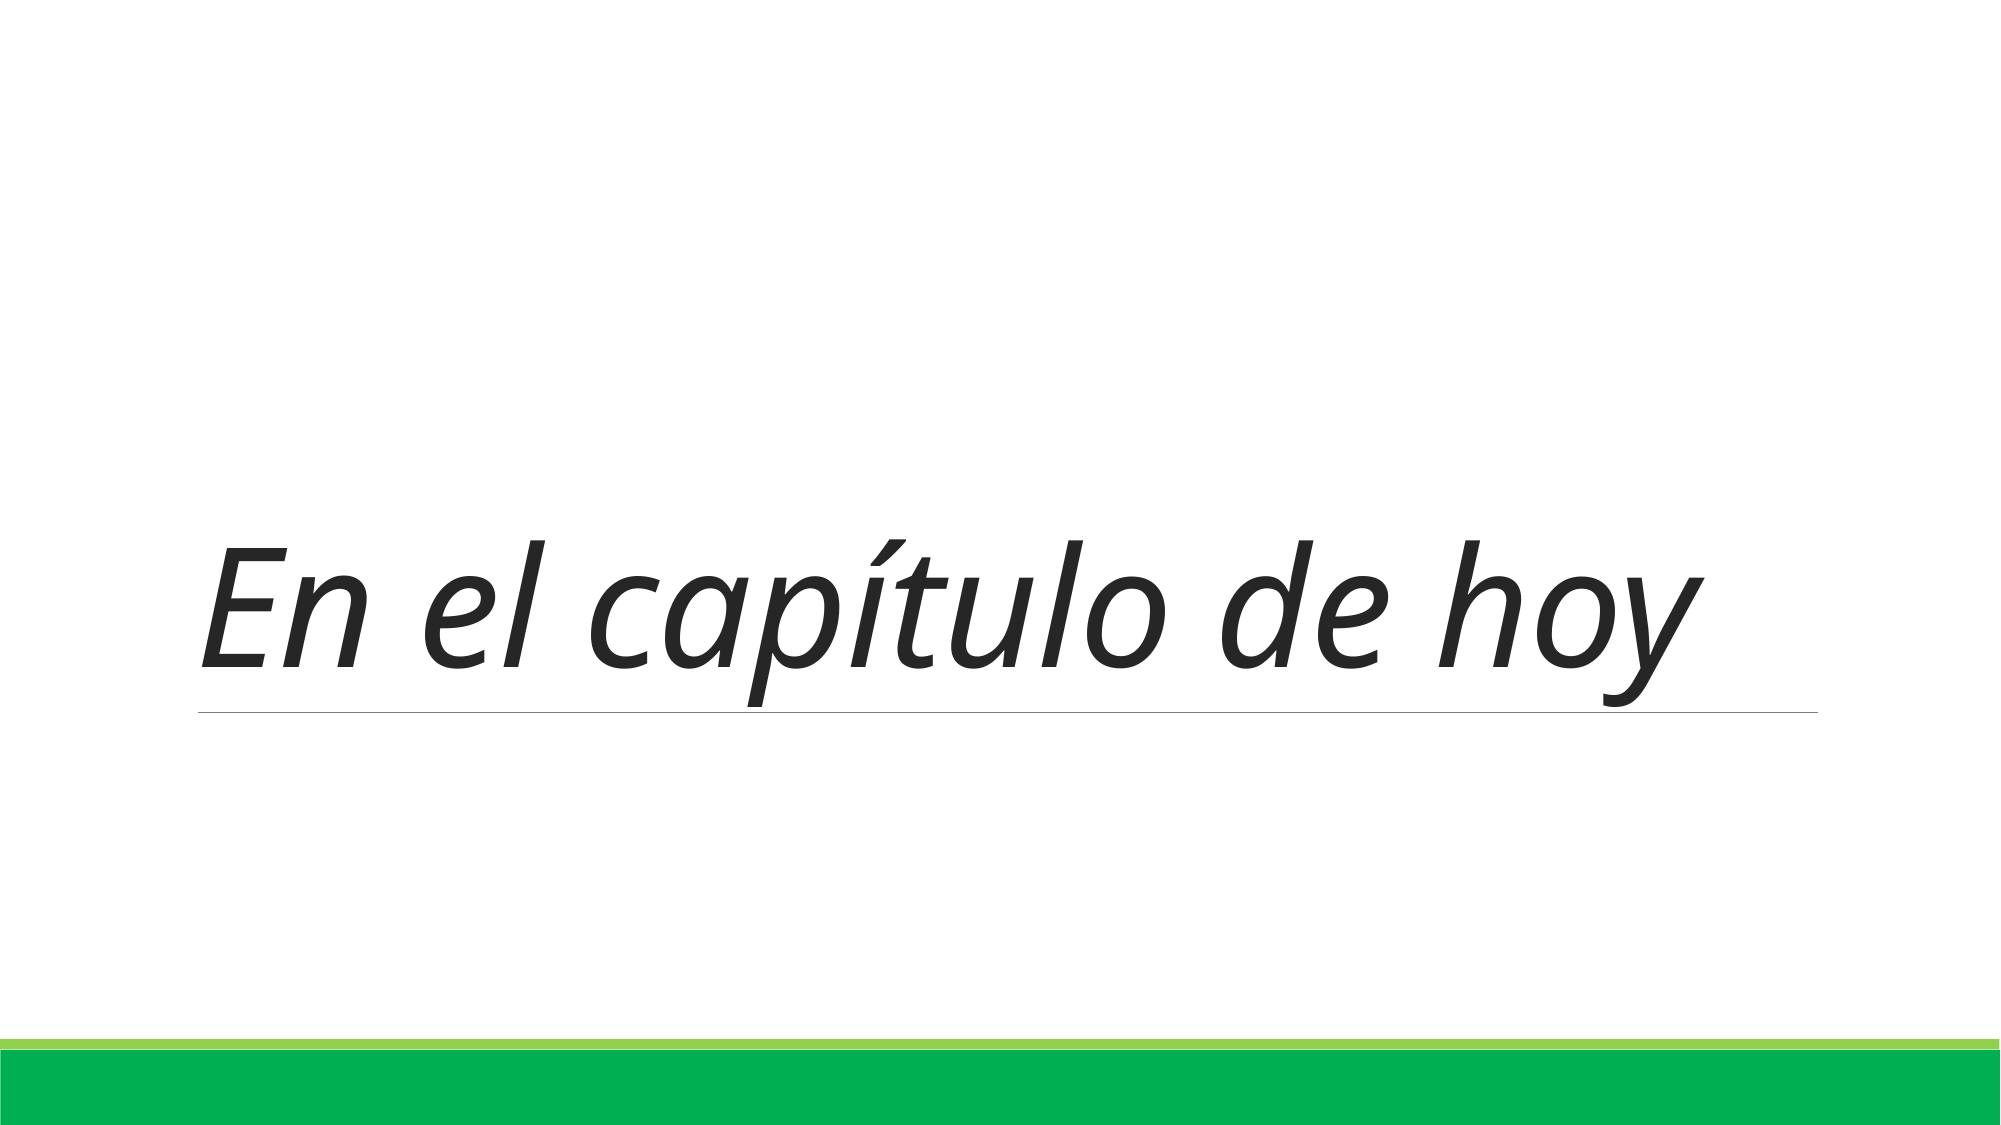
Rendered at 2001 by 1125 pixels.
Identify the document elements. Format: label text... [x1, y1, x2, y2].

title En el capítulo de hoy [180, 124, 1830, 710]
